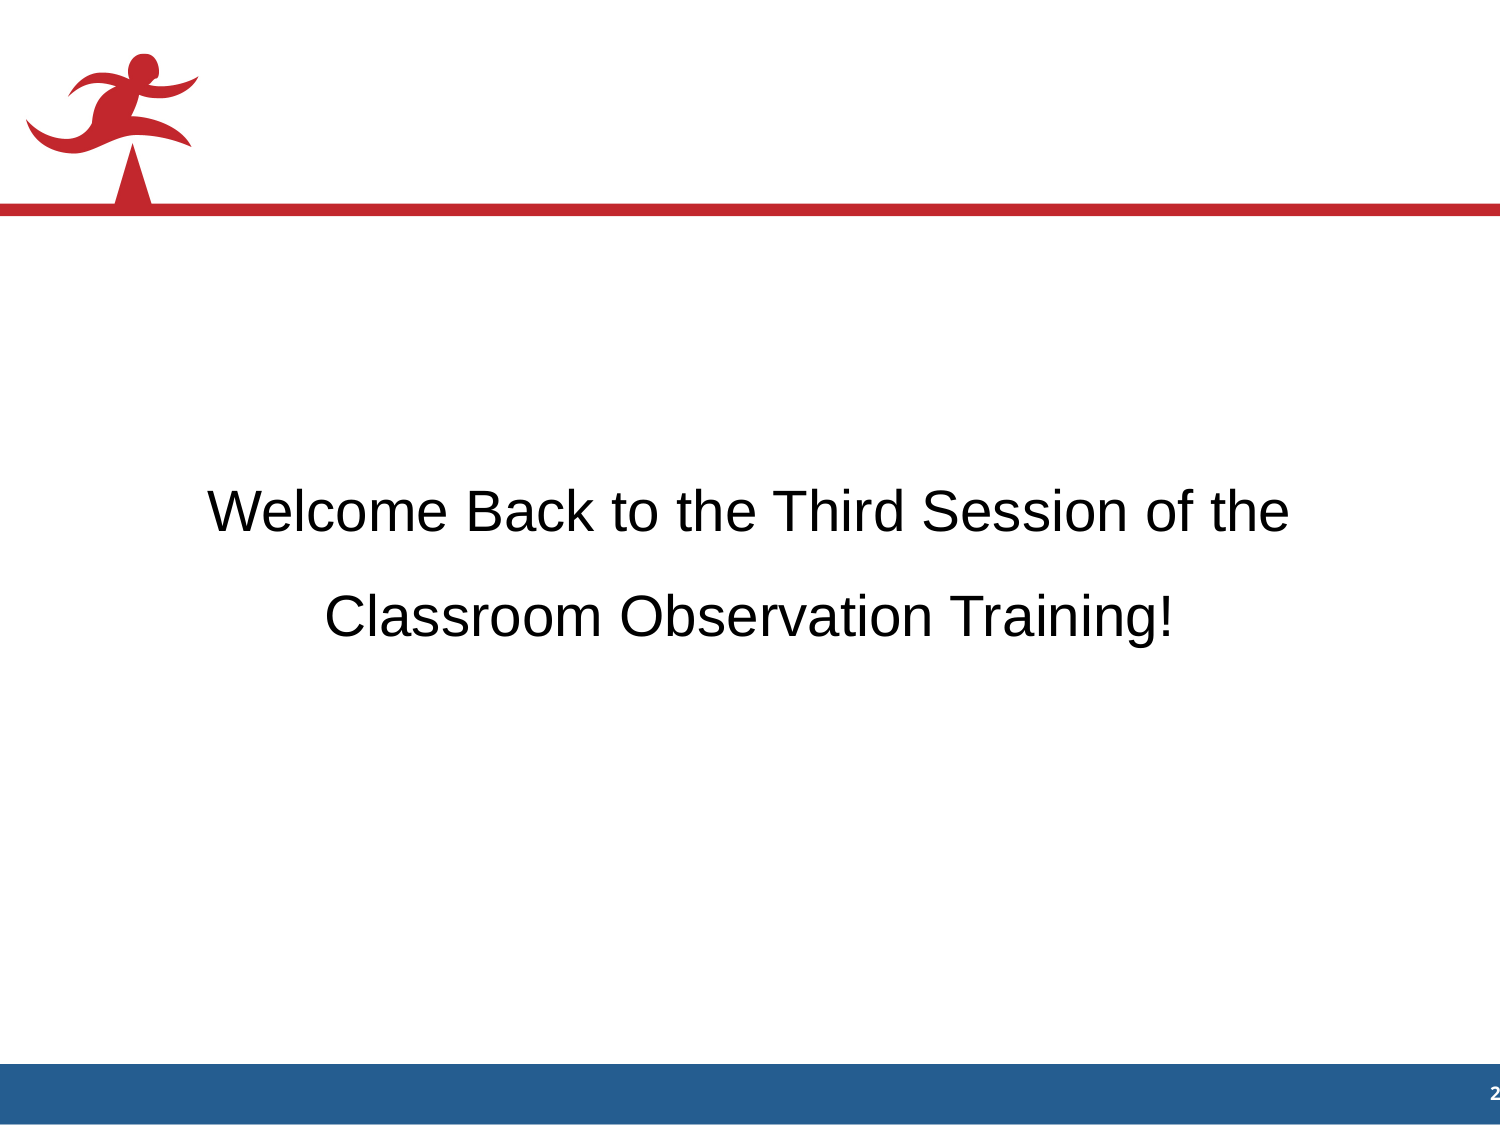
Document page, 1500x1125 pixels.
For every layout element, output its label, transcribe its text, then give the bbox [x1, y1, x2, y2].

title Welcome Back to the Third Session of the Classroom Observation Training! [99, 431, 1400, 694]
picture [0, 0, 1500, 1125]
